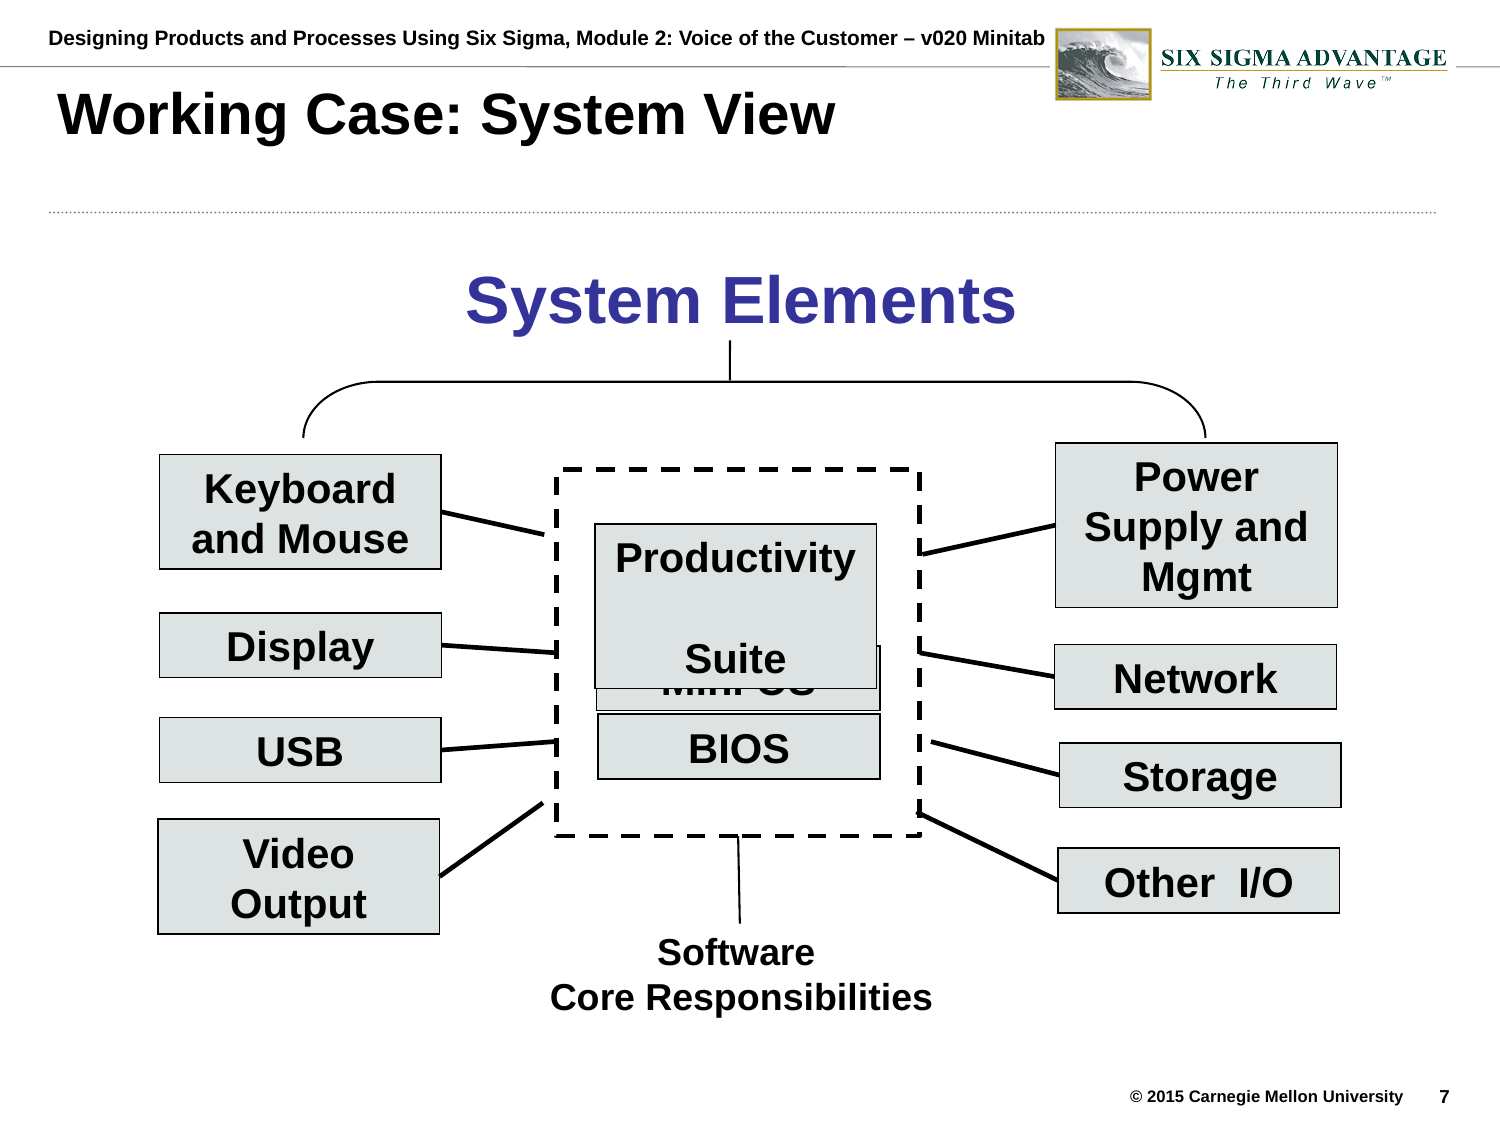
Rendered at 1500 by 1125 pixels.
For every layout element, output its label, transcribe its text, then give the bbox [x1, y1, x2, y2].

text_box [440, 741, 555, 752]
text_box [303, 381, 1206, 439]
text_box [930, 741, 1060, 777]
text_box Keyboard and Mouse [159, 454, 442, 570]
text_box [439, 802, 544, 878]
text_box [921, 652, 1055, 678]
text_box USB [159, 717, 441, 783]
text_box Software Core Responsibilities [532, 920, 951, 1025]
text_box System Elements [129, 249, 1354, 345]
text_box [922, 525, 1056, 555]
text_box Network [1054, 644, 1337, 710]
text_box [916, 811, 1059, 882]
text_box Display [159, 612, 442, 678]
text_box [441, 645, 555, 654]
picture [1049, 24, 1456, 104]
title Working Case: System View [42, 82, 1438, 154]
text_box Other I/O [1058, 848, 1340, 913]
text_box [556, 469, 920, 837]
text_box Video Output [157, 819, 440, 934]
text_box Storage [1059, 742, 1341, 808]
text_box Power Supply and Mgmt [1055, 442, 1338, 608]
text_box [440, 512, 545, 535]
